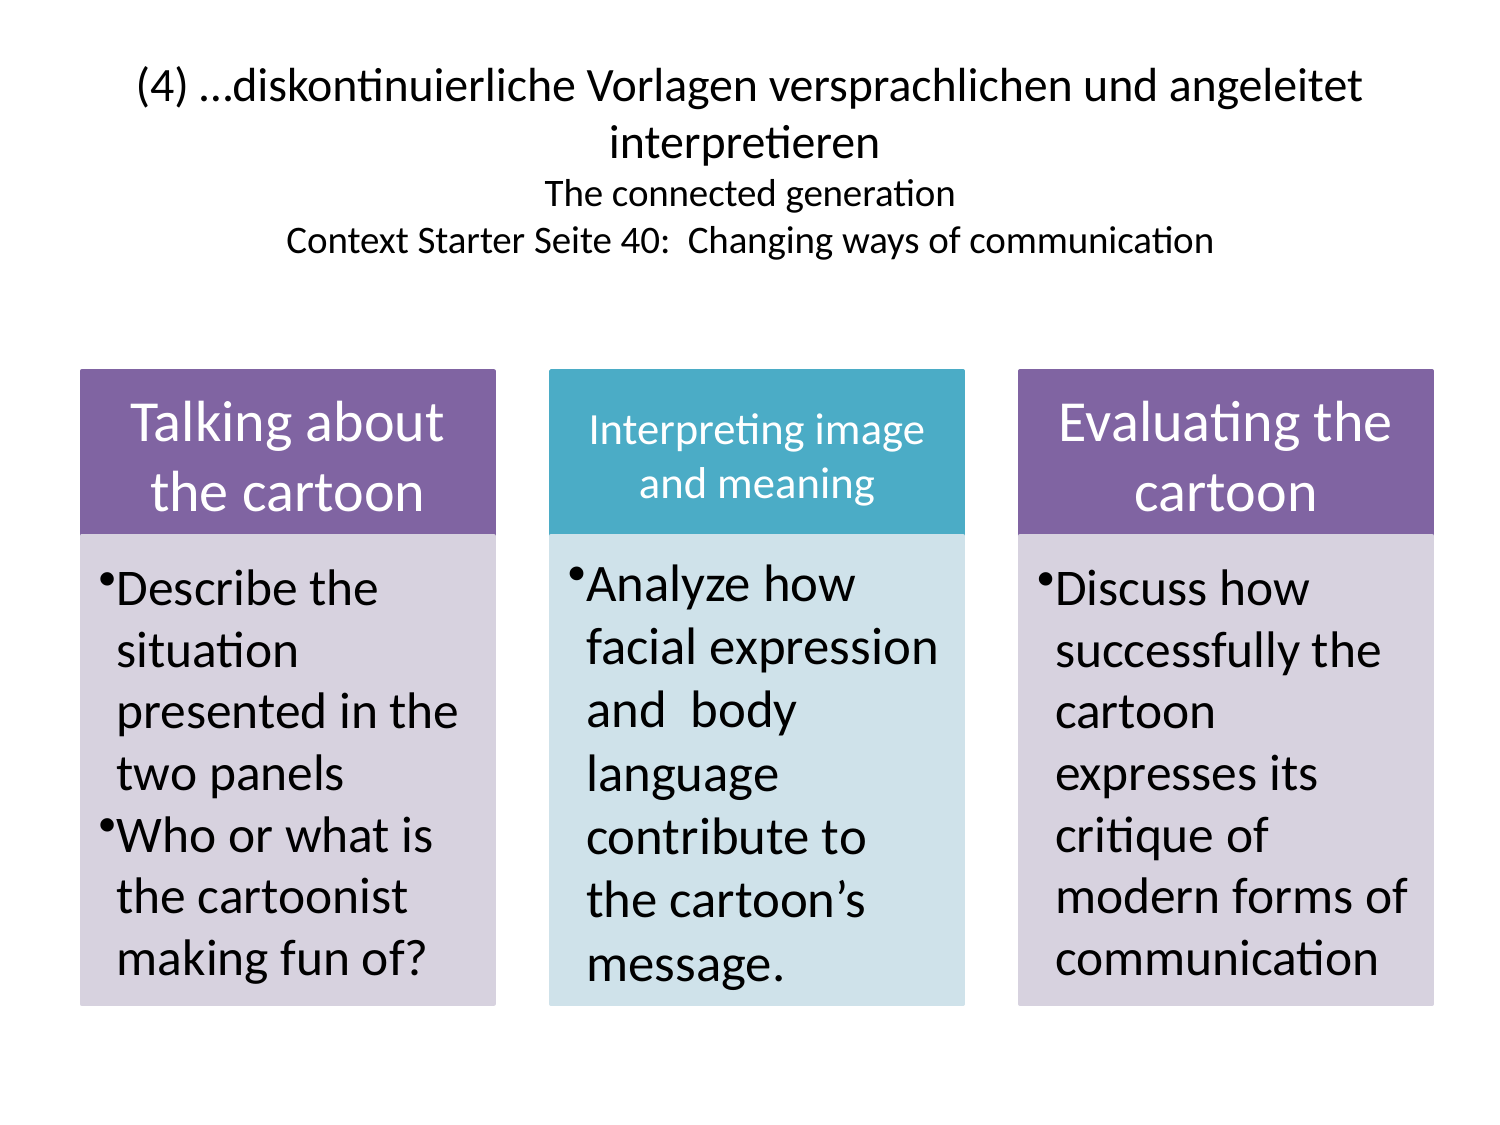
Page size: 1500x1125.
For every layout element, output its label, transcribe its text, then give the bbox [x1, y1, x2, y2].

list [81, 316, 1433, 1060]
title (4) …diskontinuierliche Vorlagen versprachlichen und angeleitet interpretieren The connected generation Context Starter Seite 40: Changing ways of communication [75, 45, 1425, 270]
